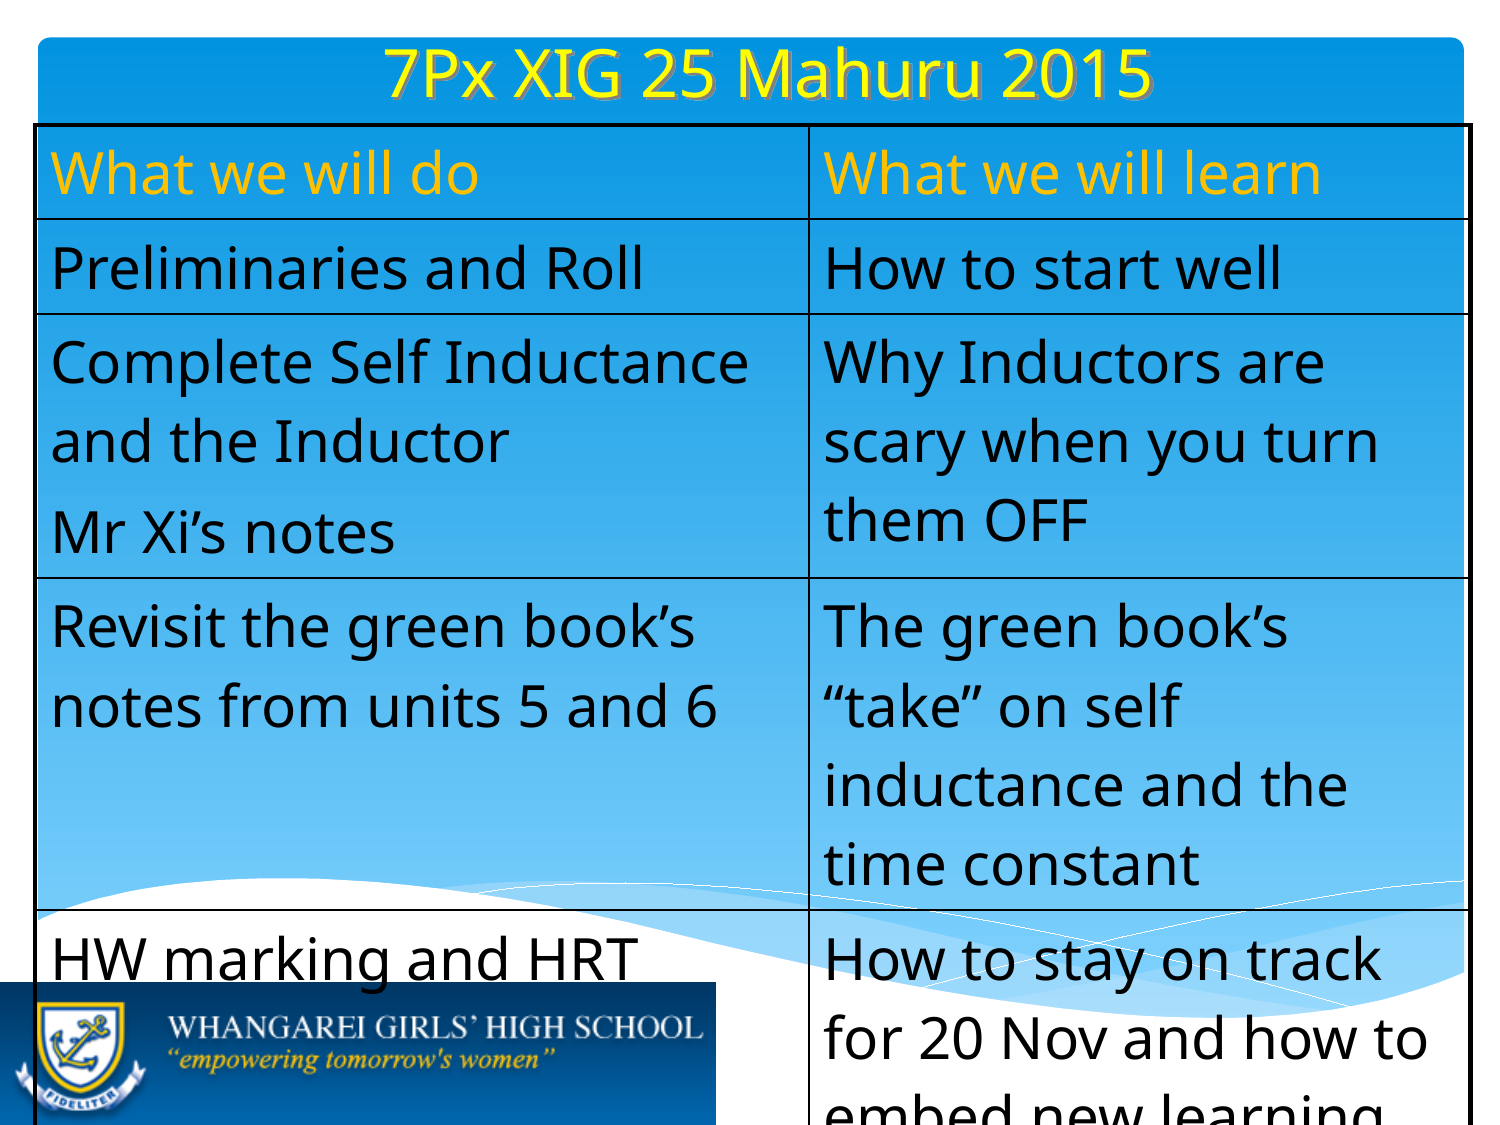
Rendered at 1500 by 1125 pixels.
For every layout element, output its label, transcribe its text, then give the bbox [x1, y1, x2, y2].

table_header What we will learn [810, 127, 1468, 218]
table_header What we will do [37, 127, 808, 218]
text_box 7Px XIG 25 Mahuru 2015 [162, 20, 1375, 121]
table_cell How to start well [810, 220, 1468, 313]
table_cell HW marking and HRT [37, 911, 808, 1125]
table_cell Why Inductors are scary when you turn them OFF [810, 315, 1468, 577]
picture [0, 982, 716, 1125]
table_cell The green book’s “take” on self inductance and the time constant [810, 579, 1468, 909]
table_cell Complete Self Inductance and the Inductor Mr Xi’s notes [37, 315, 808, 577]
table_cell Preliminaries and Roll [37, 220, 808, 313]
table_cell Revisit the green book’s notes from units 5 and 6 [37, 579, 808, 909]
table_cell How to stay on track for 20 Nov and how to embed new learning [810, 911, 1468, 1125]
